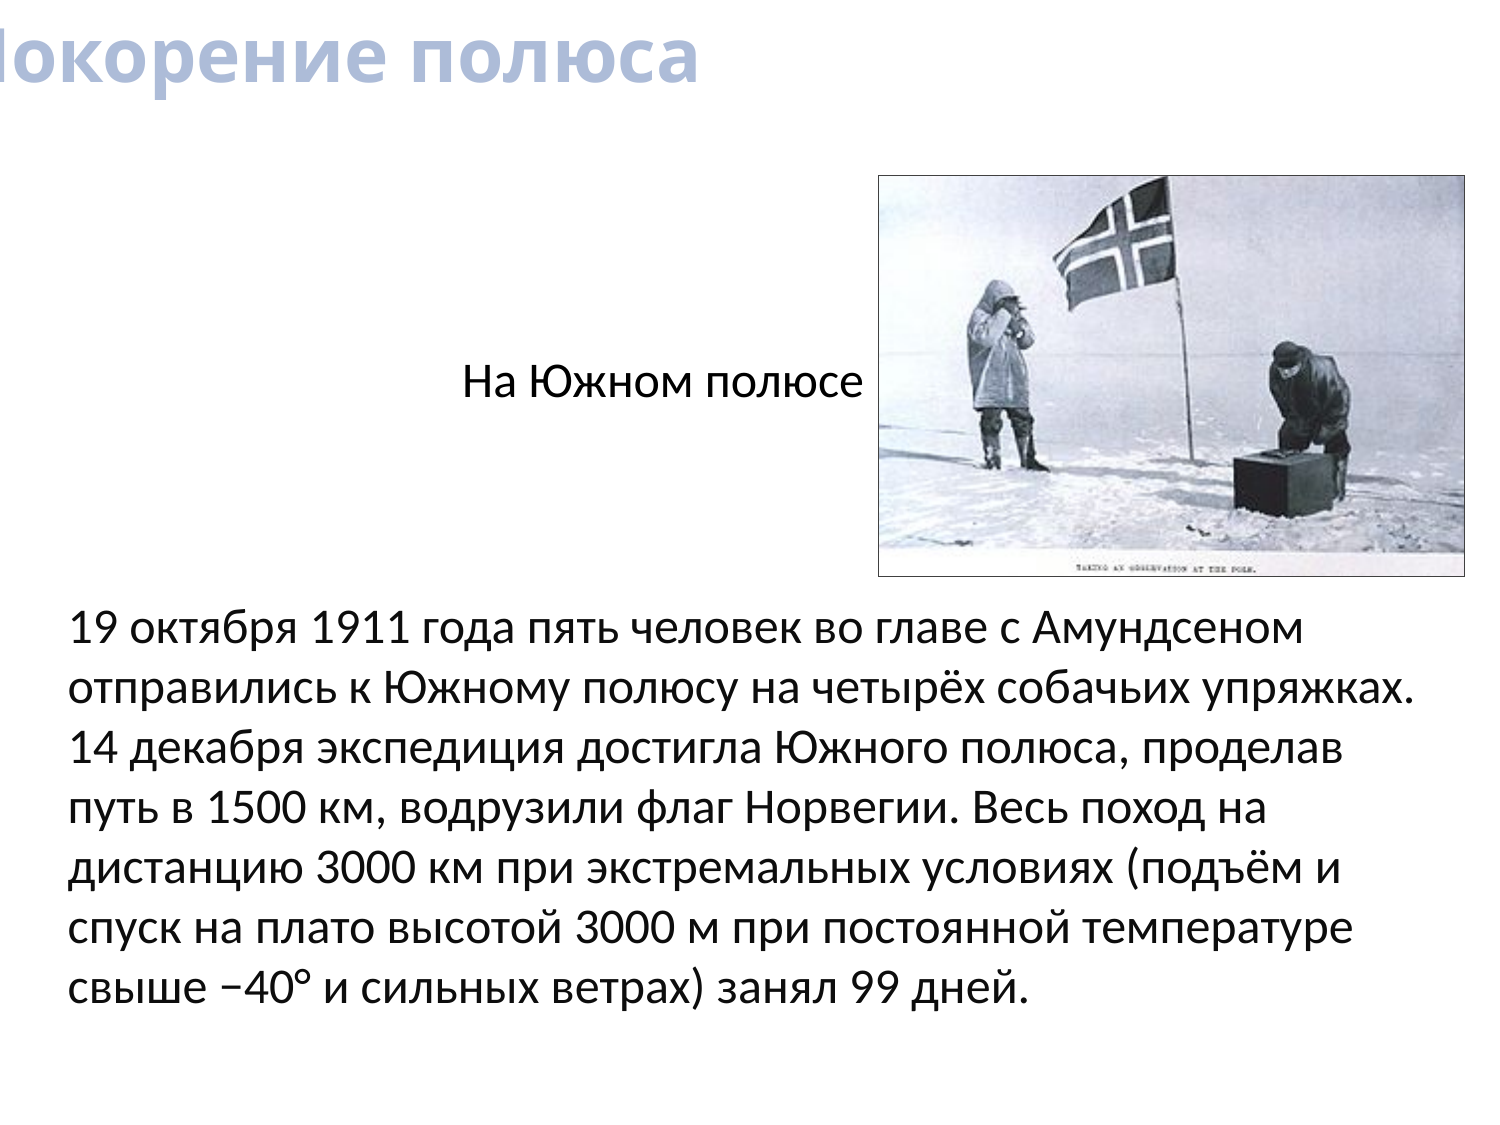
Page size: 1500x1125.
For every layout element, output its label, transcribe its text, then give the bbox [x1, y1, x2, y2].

text_box На Южном полюсе [46, 339, 873, 415]
text_box Покорение полюса [0, 0, 717, 105]
picture [878, 175, 1466, 578]
text_box 19 октября 1911 года пять человек во главе с Амундсеном отправились к Южному полюсу на четырёх собачьих упряжках. 14 декабря экспедиция достигла Южного полюса, проделав путь в 1500 км, водрузили флаг Норвегии. Весь поход на дистанцию 3000 км при экстремальных условиях (подъём и спуск на плато высотой 3000 м при постоянной температуре свыше −40° и сильных ветрах) занял 99 дней. [53, 585, 1443, 1081]
